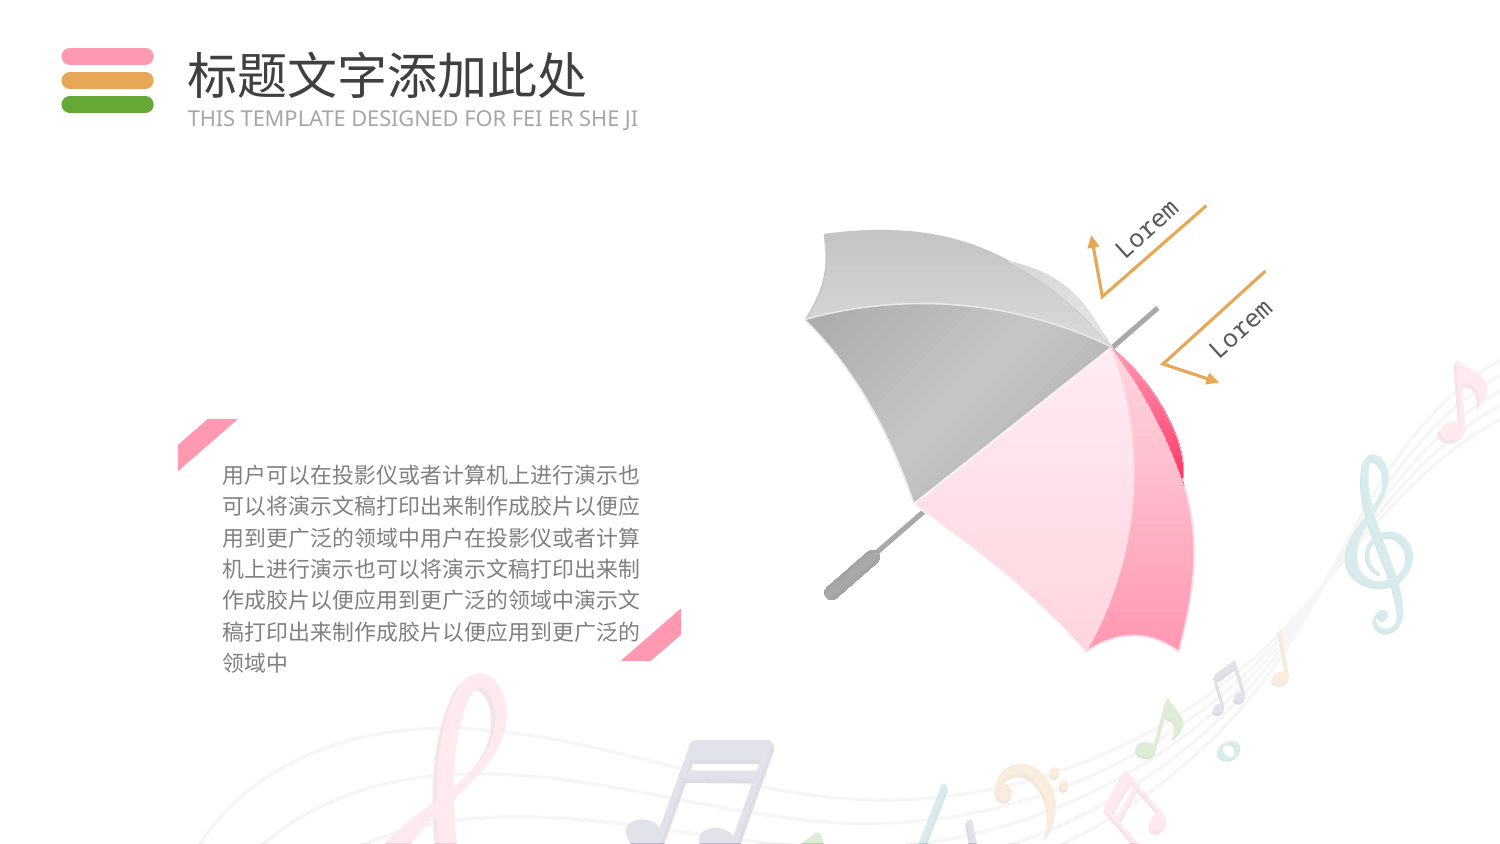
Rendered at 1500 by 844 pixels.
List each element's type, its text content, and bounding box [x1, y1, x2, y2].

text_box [177, 418, 681, 661]
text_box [805, 195, 1318, 652]
text_box 用户可以在投影仪或者计算机上进行演示也可以将演示文稿打印出来制作成胶片以便应用到更广泛的领域中用户在投影仪或者计算机上进行演示也可以将演示文稿打印出来制作成胶片以便应用到更广泛的领域中演示文稿打印出来制作成胶片以便应用到更广泛的领域中 [207, 661, 656, 715]
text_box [69, 56, 146, 105]
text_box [173, 37, 750, 139]
